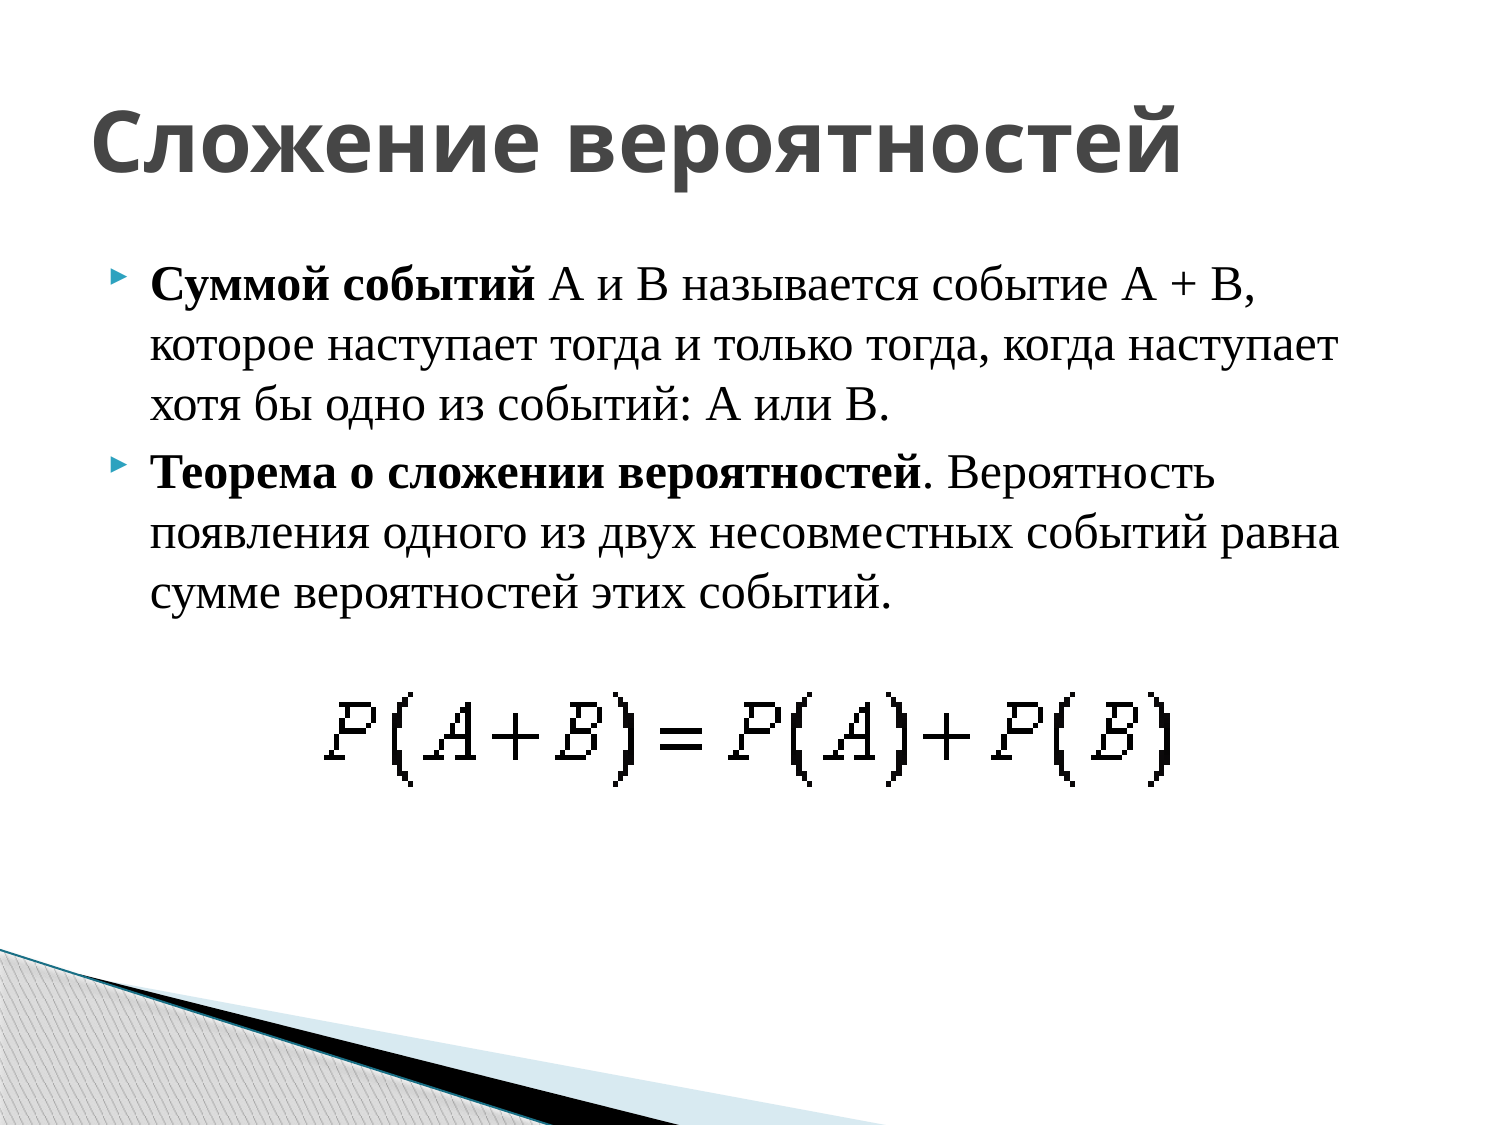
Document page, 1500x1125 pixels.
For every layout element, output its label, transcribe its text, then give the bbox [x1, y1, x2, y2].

list Суммой событий А и В называется событие А + В, которое наступает тогда и только тогда, когда наступает хотя бы одно из событий: А или В. Теорема о сложении вероятностей. Вероятность появления одного из двух несовместных событий равна сумме вероятностей этих событий. [75, 242, 1425, 986]
title Сложение вероятностей [75, 45, 1425, 233]
picture [324, 692, 1171, 788]
